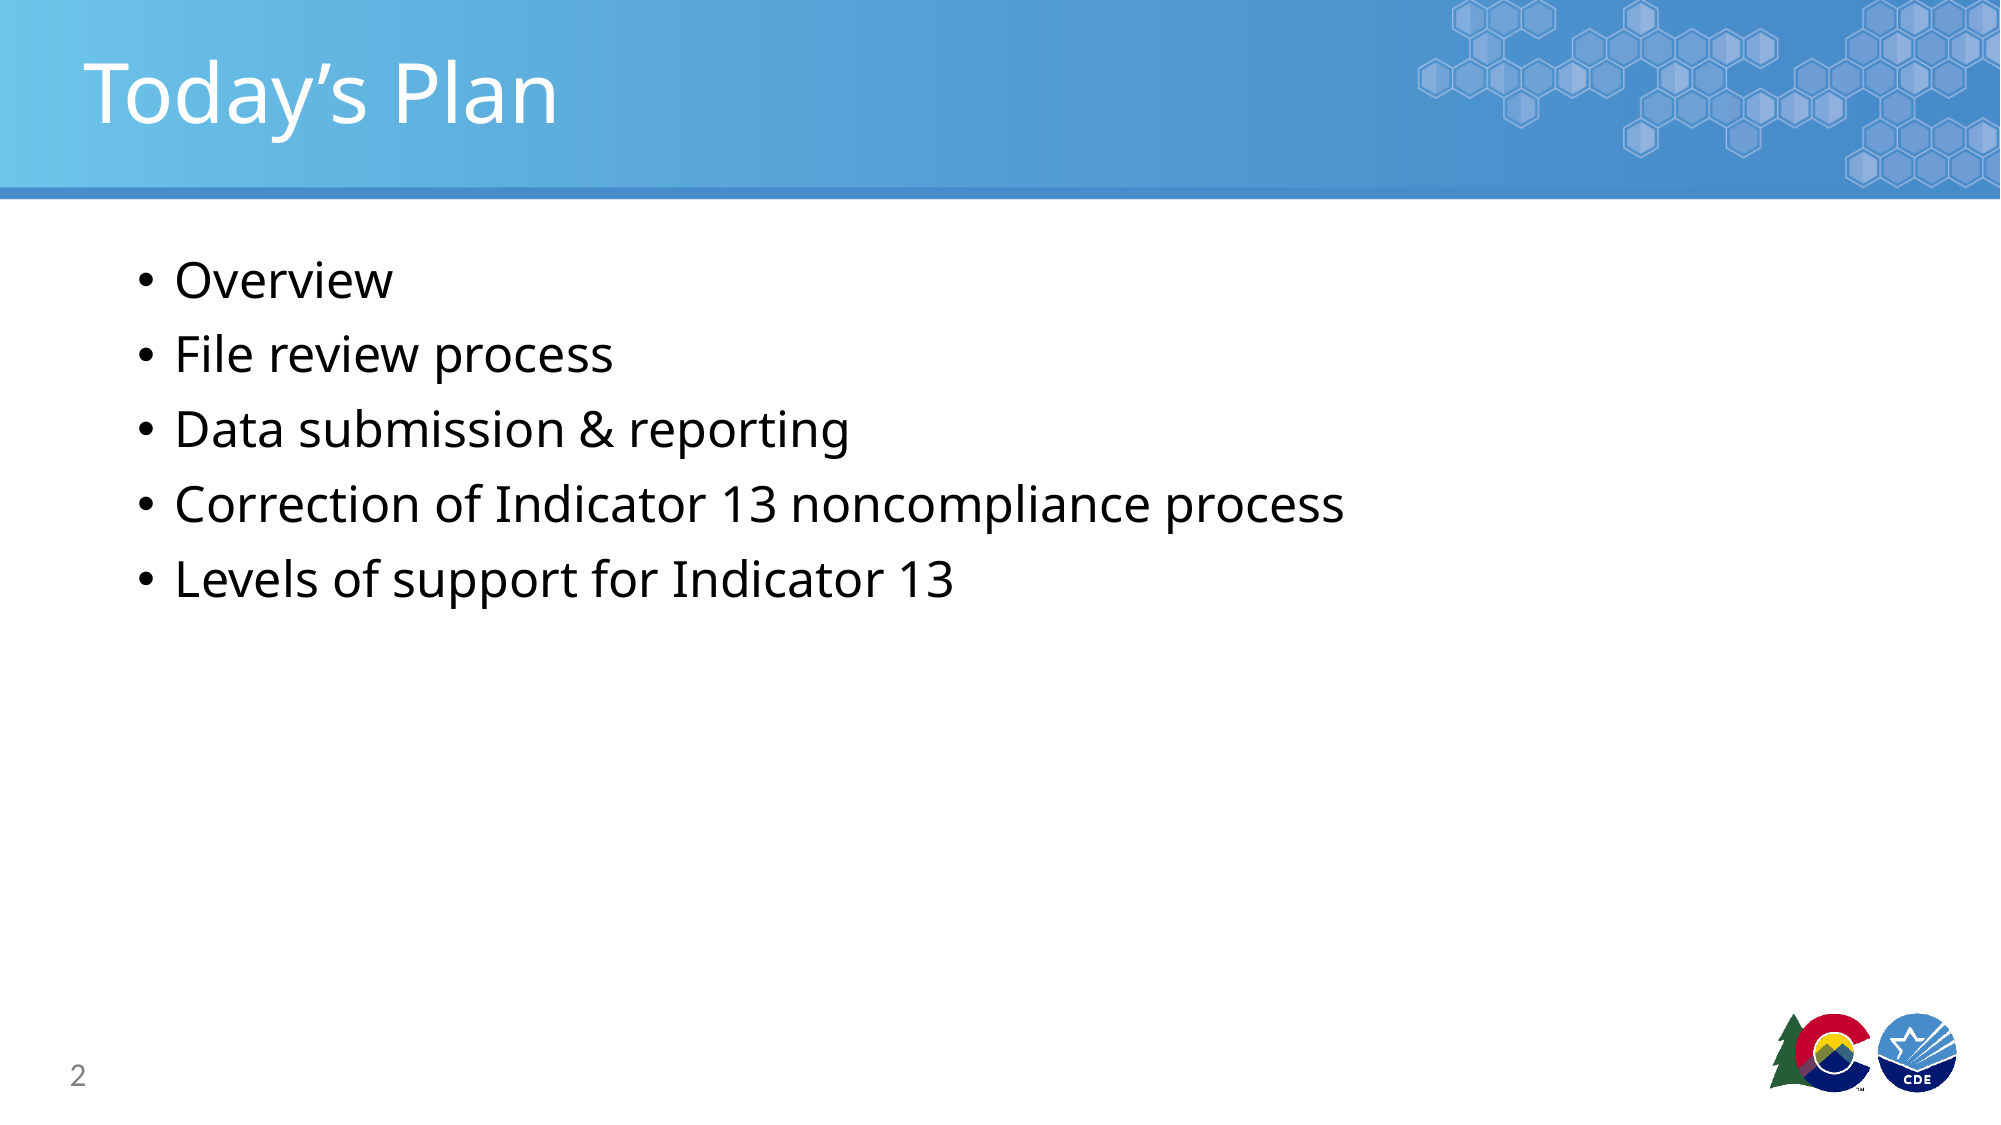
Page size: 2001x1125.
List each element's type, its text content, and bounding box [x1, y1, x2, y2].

picture [0, 0, 2000, 200]
picture [1768, 1012, 1957, 1093]
slide_number 2 [54, 1042, 505, 1103]
title Today’s Plan [83, 51, 1407, 182]
list Overview File review process Data submission & reporting Correction of Indicator 13 noncompliance process Levels of support for Indicator 13 [137, 254, 1863, 969]
